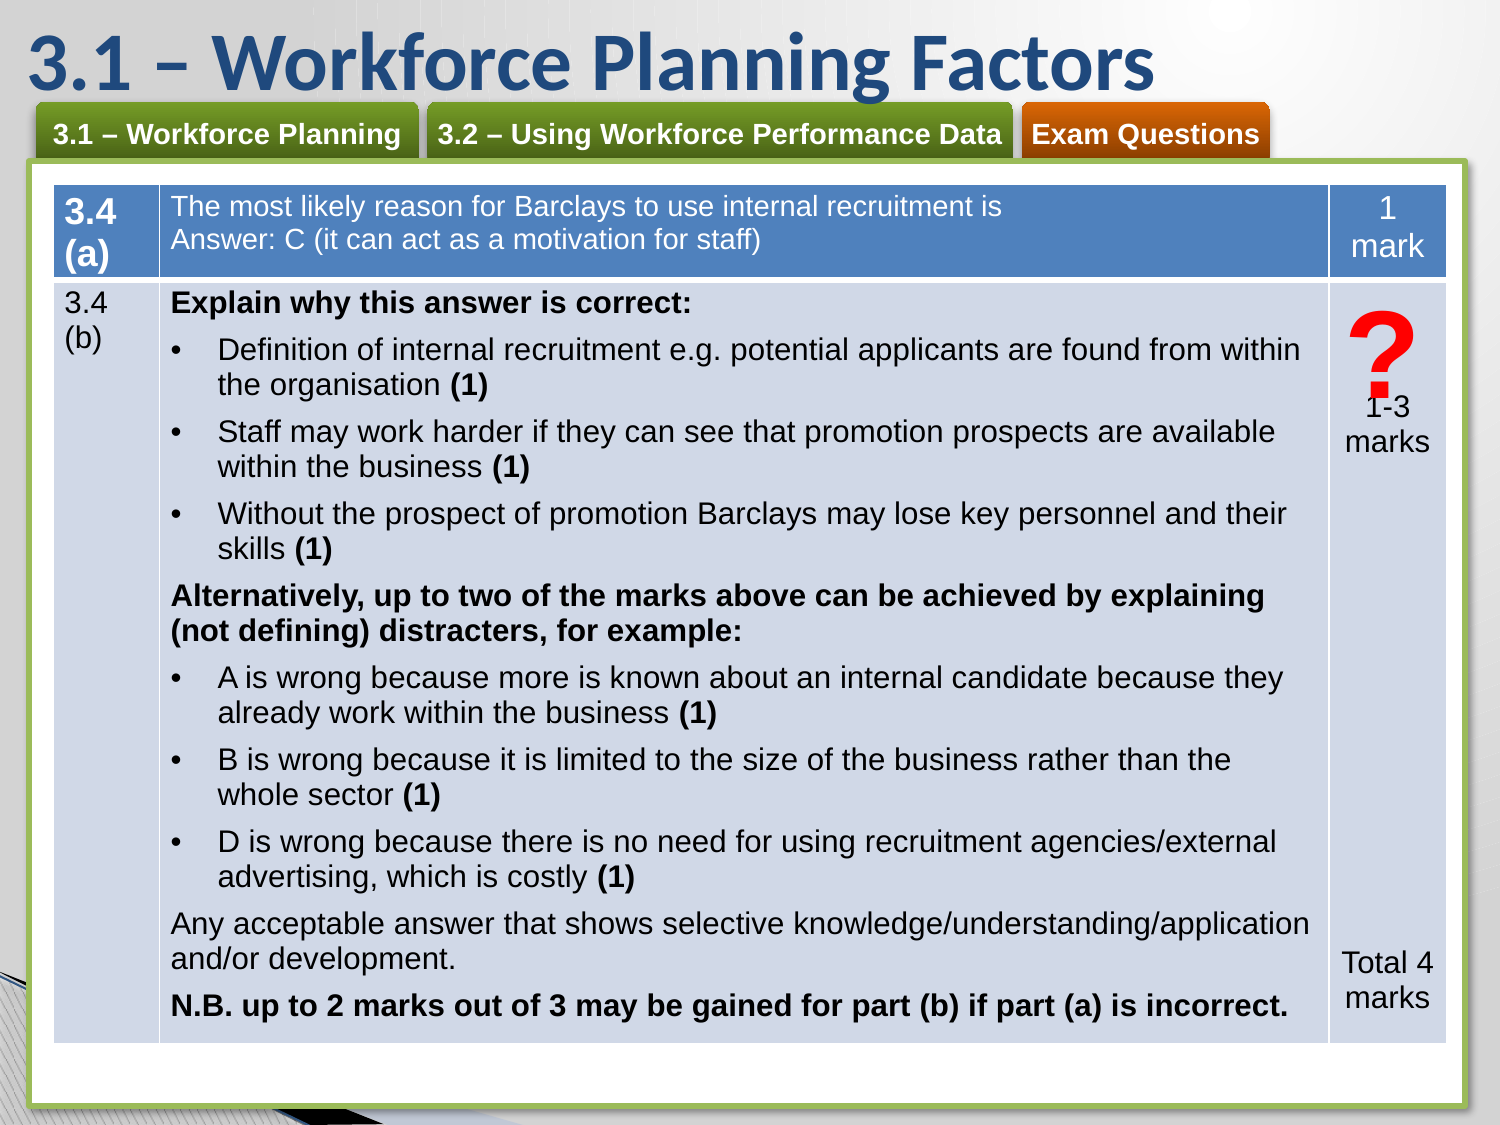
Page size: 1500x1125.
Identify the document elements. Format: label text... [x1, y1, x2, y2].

table_cell 3.4 (b) [54, 283, 159, 1043]
table_cell Explain why this answer is correct: Definition of internal recruitment e.g. potential applicants are found from within the organisation (1) Staff may work harder if they can see that promotion prospects are available within the business (1) Without the prospect of promotion Barclays may lose key personnel and their skills (1) Alternatively, up to two of the marks above can be achieved by explaining (not defining) distracters, for example: A is wrong because more is known about an internal candidate because they already work within the business (1) B is wrong because it is limited to the size of the business rather than the whole sector (1) D is wrong because there is no need for using recruitment agencies/external advertising, which is costly (1) Any acceptable answer that shows selective knowledge/understanding/application and/or development. N.B. up to 2 marks out of 3 may be gained for part (b) if part (a) is incorrect. [160, 283, 1328, 1043]
title 3.1 – Workforce Planning Factors [11, 11, 1465, 102]
table_header 3.4 (a) [54, 185, 159, 277]
text_box ? [1329, 265, 1436, 431]
table_header The most likely reason for Barclays to use internal recruitment is Answer: C (it can act as a motivation for staff) [160, 185, 1328, 277]
table_header 1 mark [1330, 185, 1446, 277]
picture [281, 1114, 303, 1125]
table_cell 1-3 marks Total 4 marks [1330, 283, 1446, 1043]
